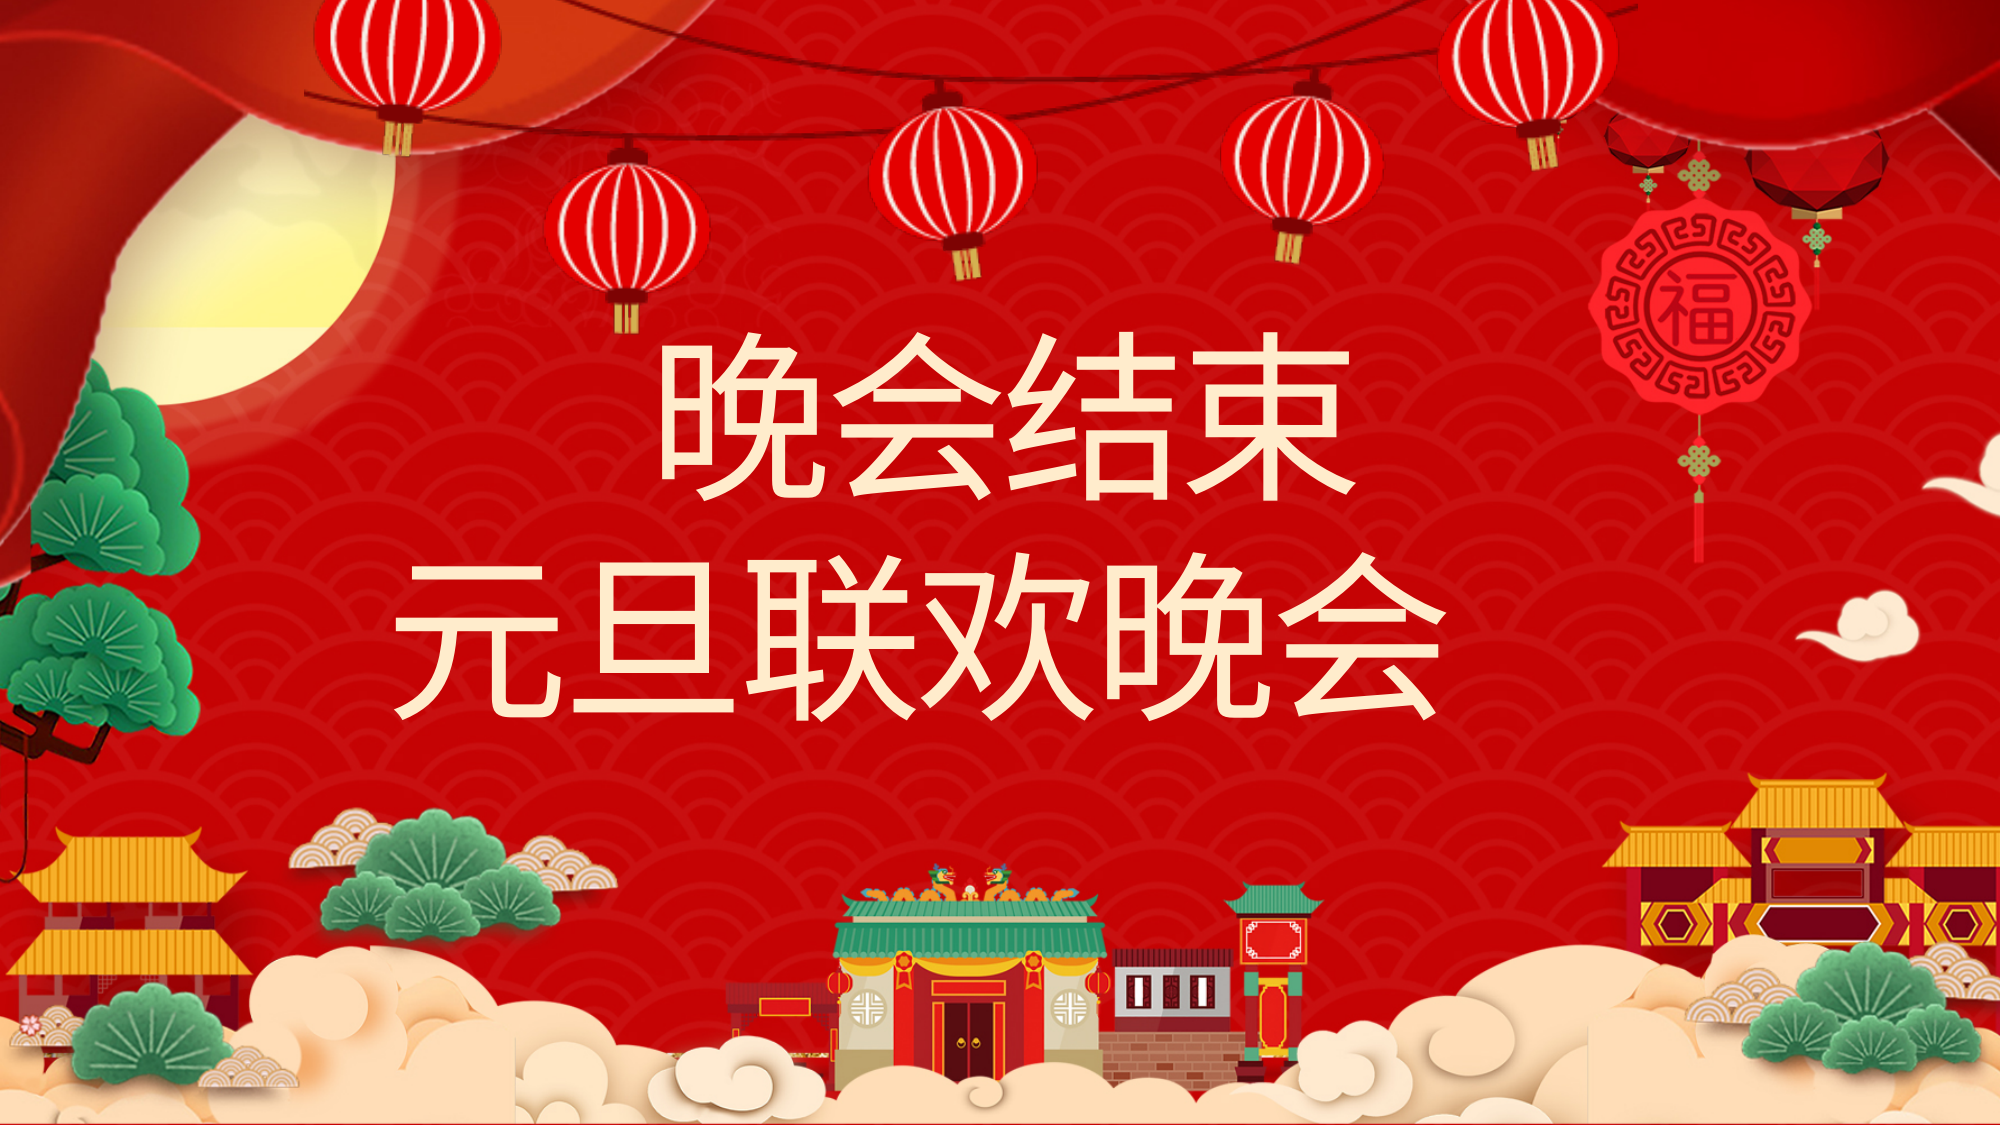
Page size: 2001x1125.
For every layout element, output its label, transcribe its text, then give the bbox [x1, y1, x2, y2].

text_box 晚会结束 元旦联欢晚会 [370, 295, 1642, 751]
picture [0, 0, 2000, 1125]
